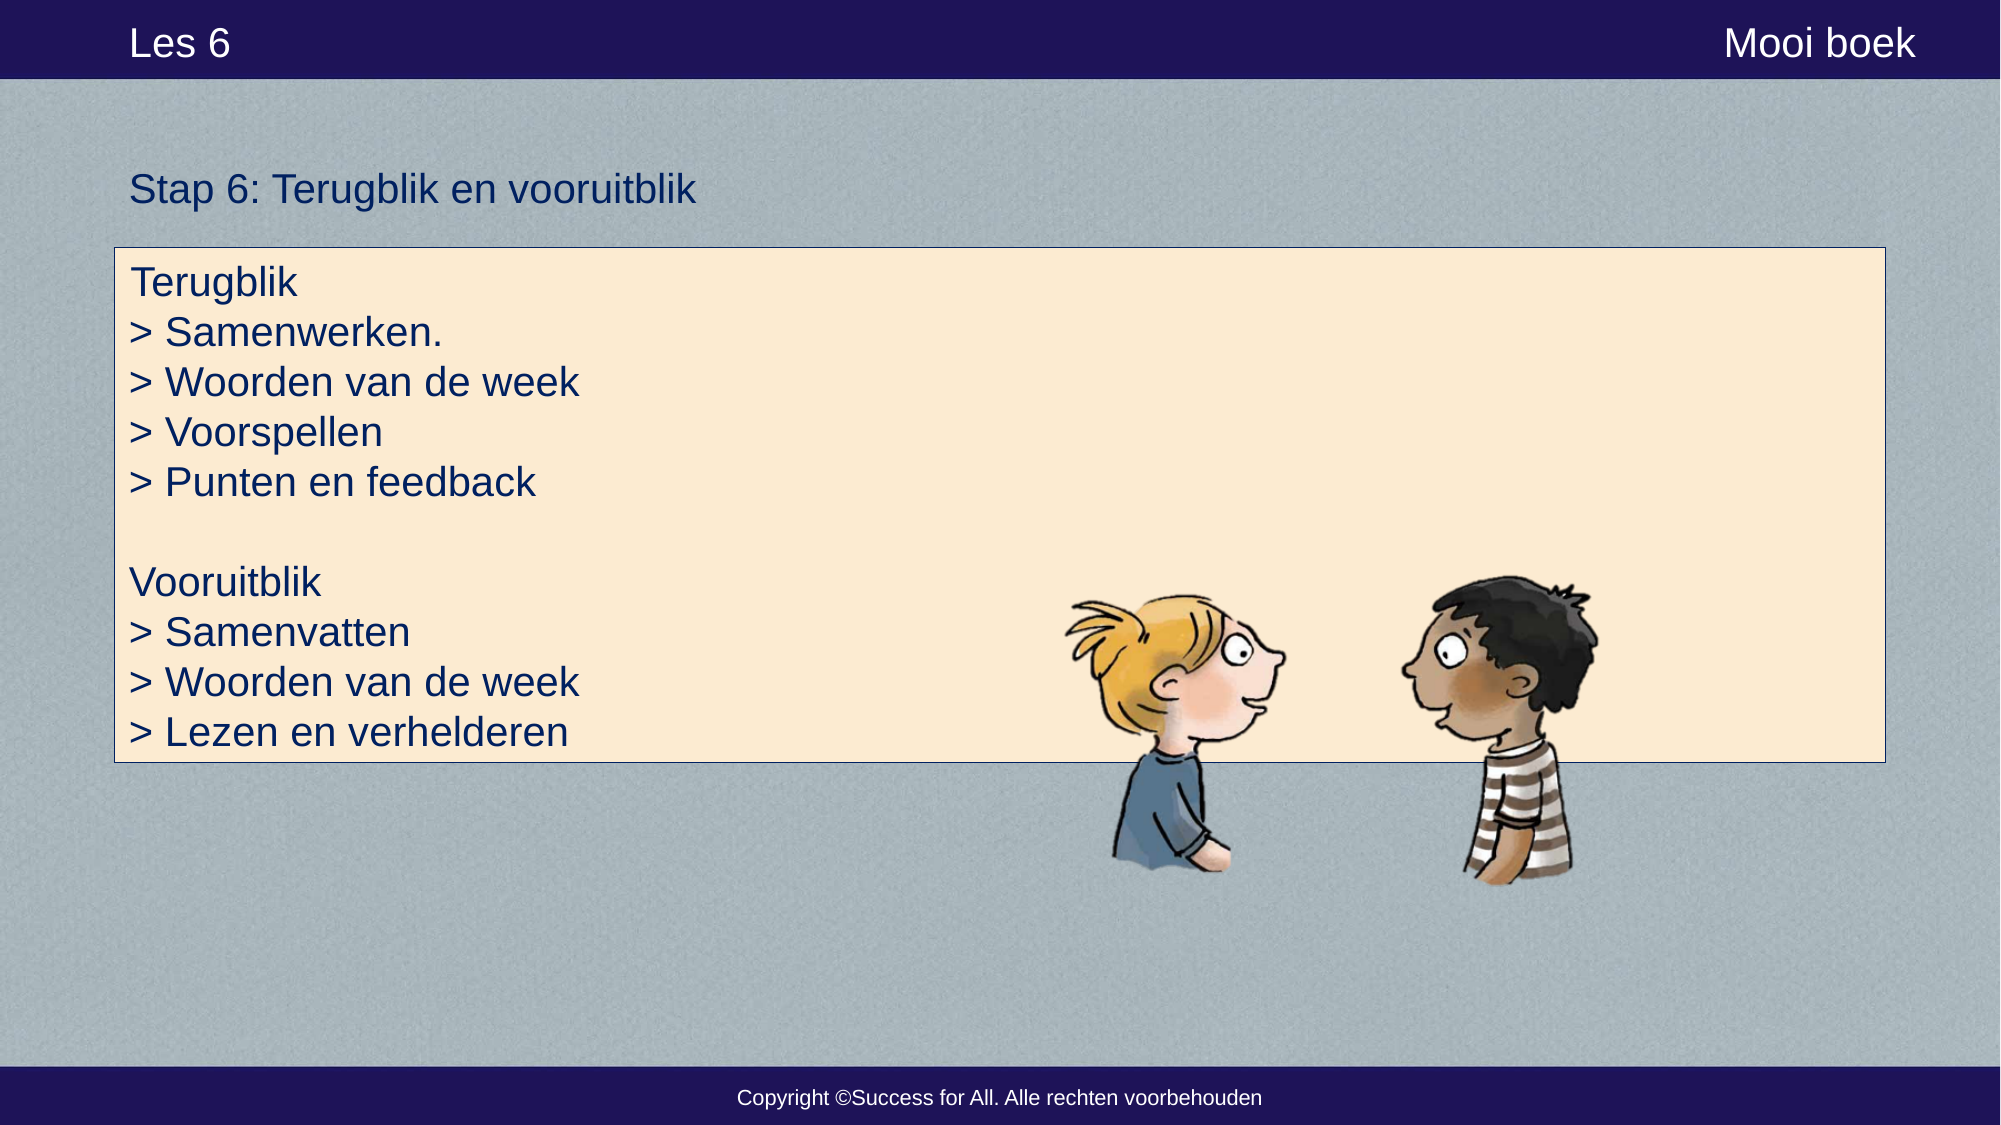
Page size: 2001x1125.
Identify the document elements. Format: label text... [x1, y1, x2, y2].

text_box Stap 6: Terugblik en vooruitblik [114, 154, 907, 220]
text_box Les 6 [114, 8, 354, 73]
picture [0, 0, 2001, 1125]
text_box Mooi boek [1045, 8, 1931, 73]
text_box Copyright ©Success for All. Alle rechten voorbehouden [0, 1076, 2000, 1125]
text_box Terugblik > Samenwerken. > Woorden van de week > Voorspellen > Punten en feedback Vooruitblik > Samenvatten > Woorden van de week > Lezen en verhelderen [114, 247, 1886, 763]
